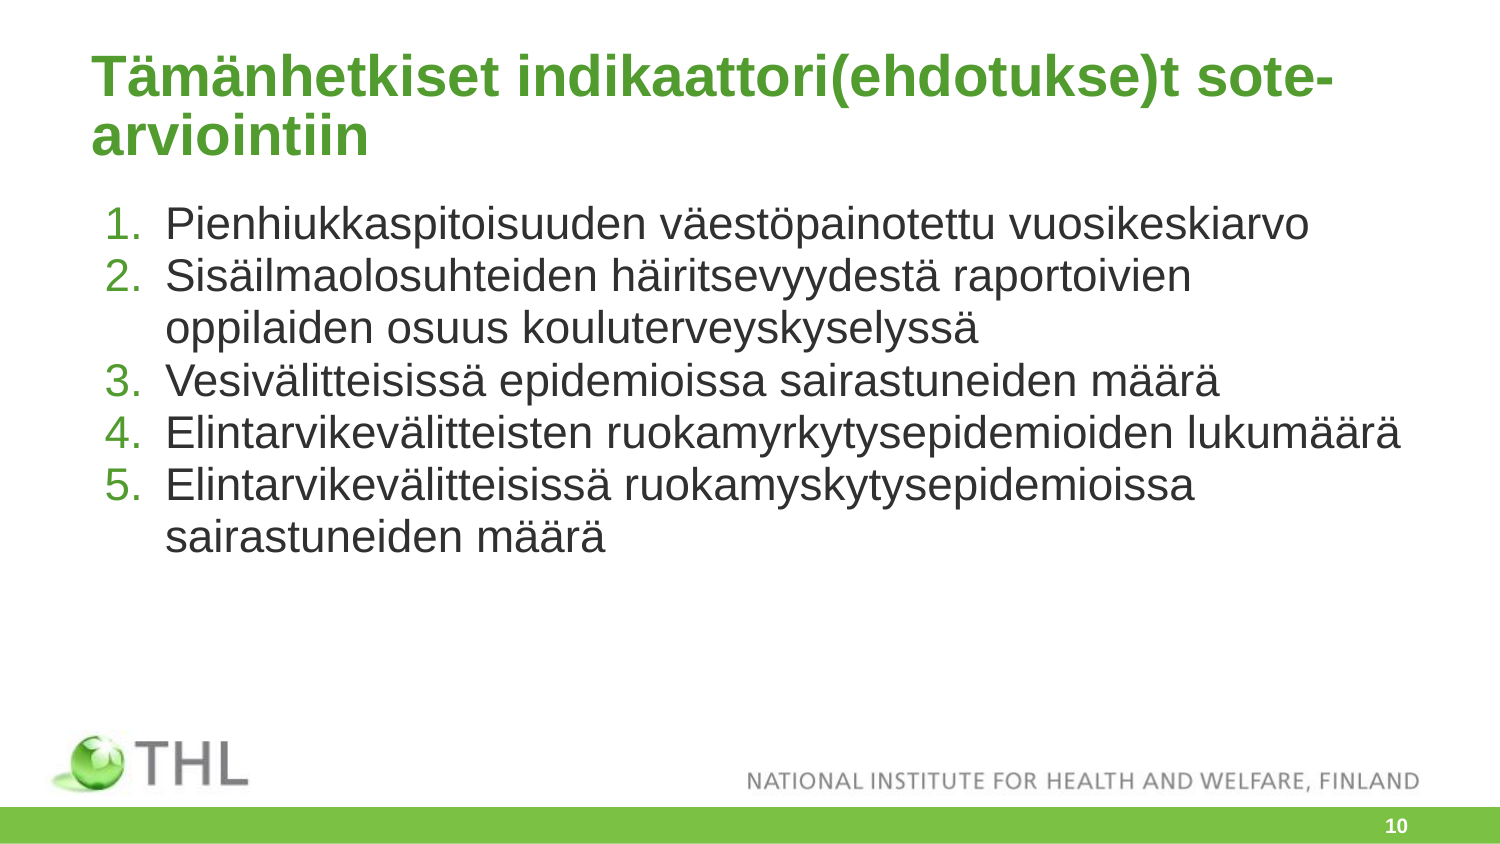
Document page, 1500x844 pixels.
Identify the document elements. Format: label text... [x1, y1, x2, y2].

list Pienhiukkaspitoisuuden väestöpainotettu vuosikeskiarvo Sisäilmaolosuhteiden häiritsevyydestä raportoivien oppilaiden osuus kouluterveyskyselyssä Vesivälitteisissä epidemioissa sairastuneiden määrä Elintarvikevälitteisten ruokamyrkytysepidemioiden lukumäärä Elintarvikevälitteisissä ruokamyskytysepidemioissa sairastuneiden määrä [75, 182, 1424, 724]
title Tämänhetkiset indikaattori(ehdotukse)t sote-arviointiin [76, 32, 1424, 182]
picture [715, 763, 1465, 801]
slide_number ‹#› [1246, 811, 1424, 839]
picture [24, 719, 275, 803]
